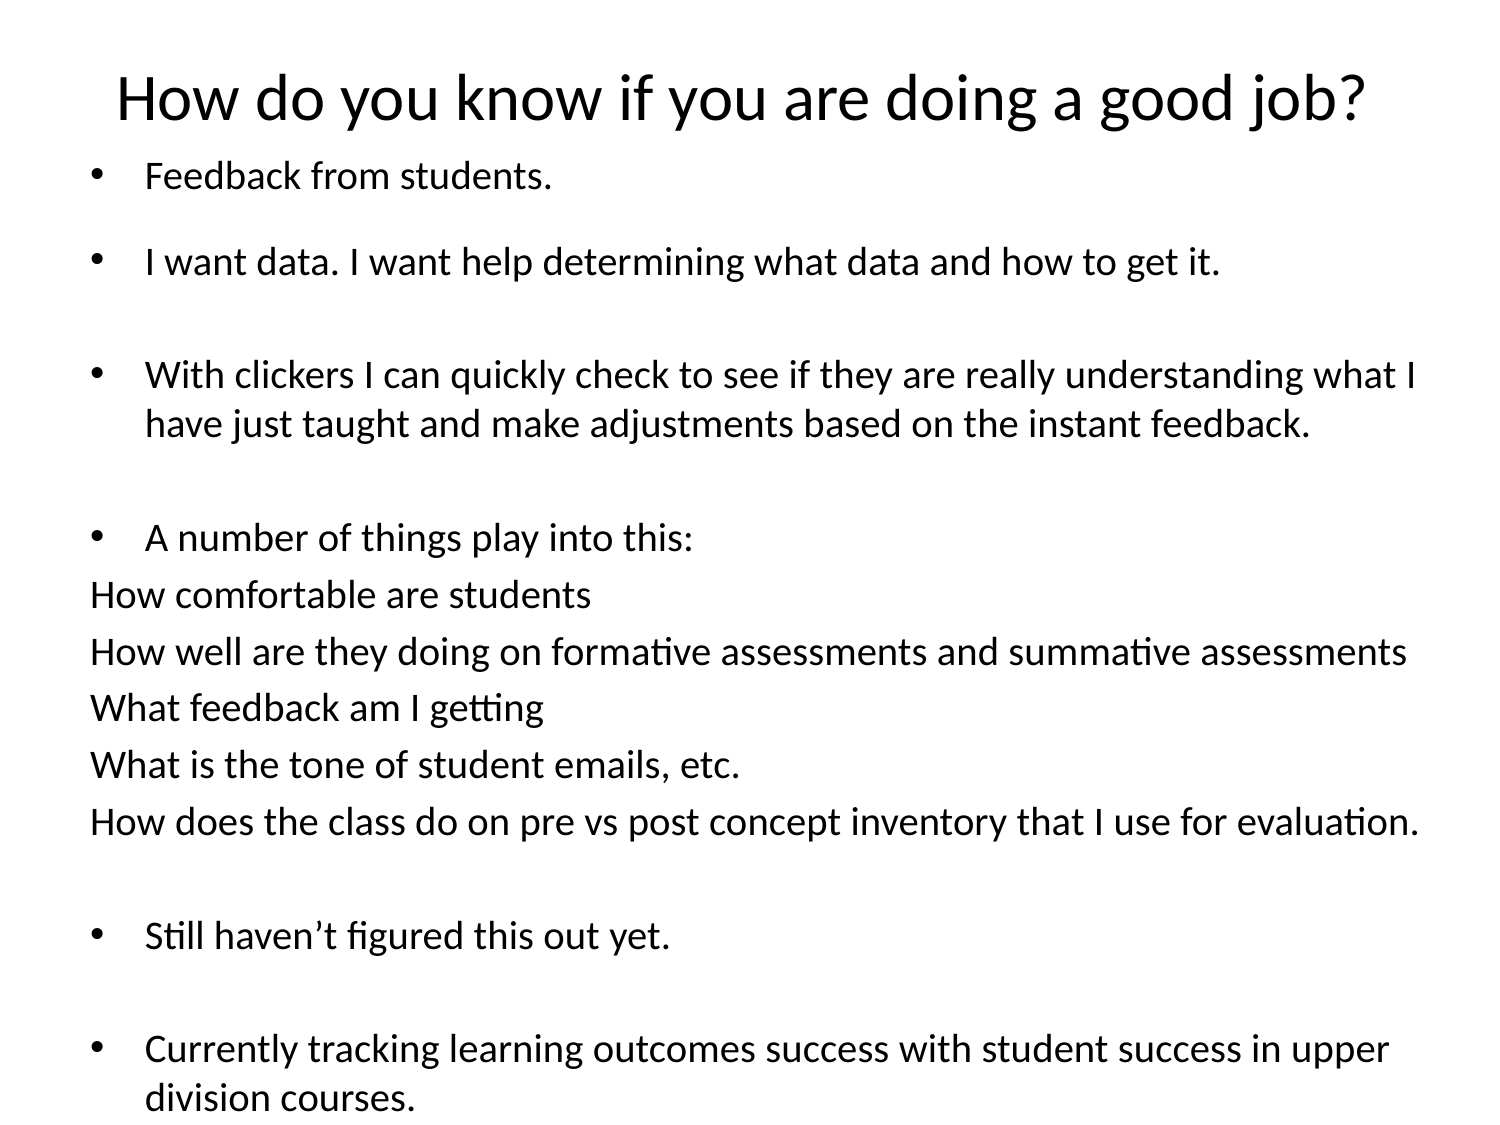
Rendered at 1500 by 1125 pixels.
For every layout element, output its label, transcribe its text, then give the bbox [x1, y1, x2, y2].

title How do you know if you are doing a good job? [75, 45, 1425, 141]
list Feedback from students. I want data. I want help determining what data and how to get it. With clickers I can quickly check to see if they are really understanding what I have just taught and make adjustments based on the instant feedback. A number of things play into this: How comfortable are students How well are they doing on formative assessments and summative assessments What feedback am I getting What is the tone of student emails, etc. How does the class do on pre vs post concept inventory that I use for evaluation. Still haven’t figured this out yet. Currently tracking learning outcomes success with student success in upper division courses. [75, 141, 1448, 1125]
